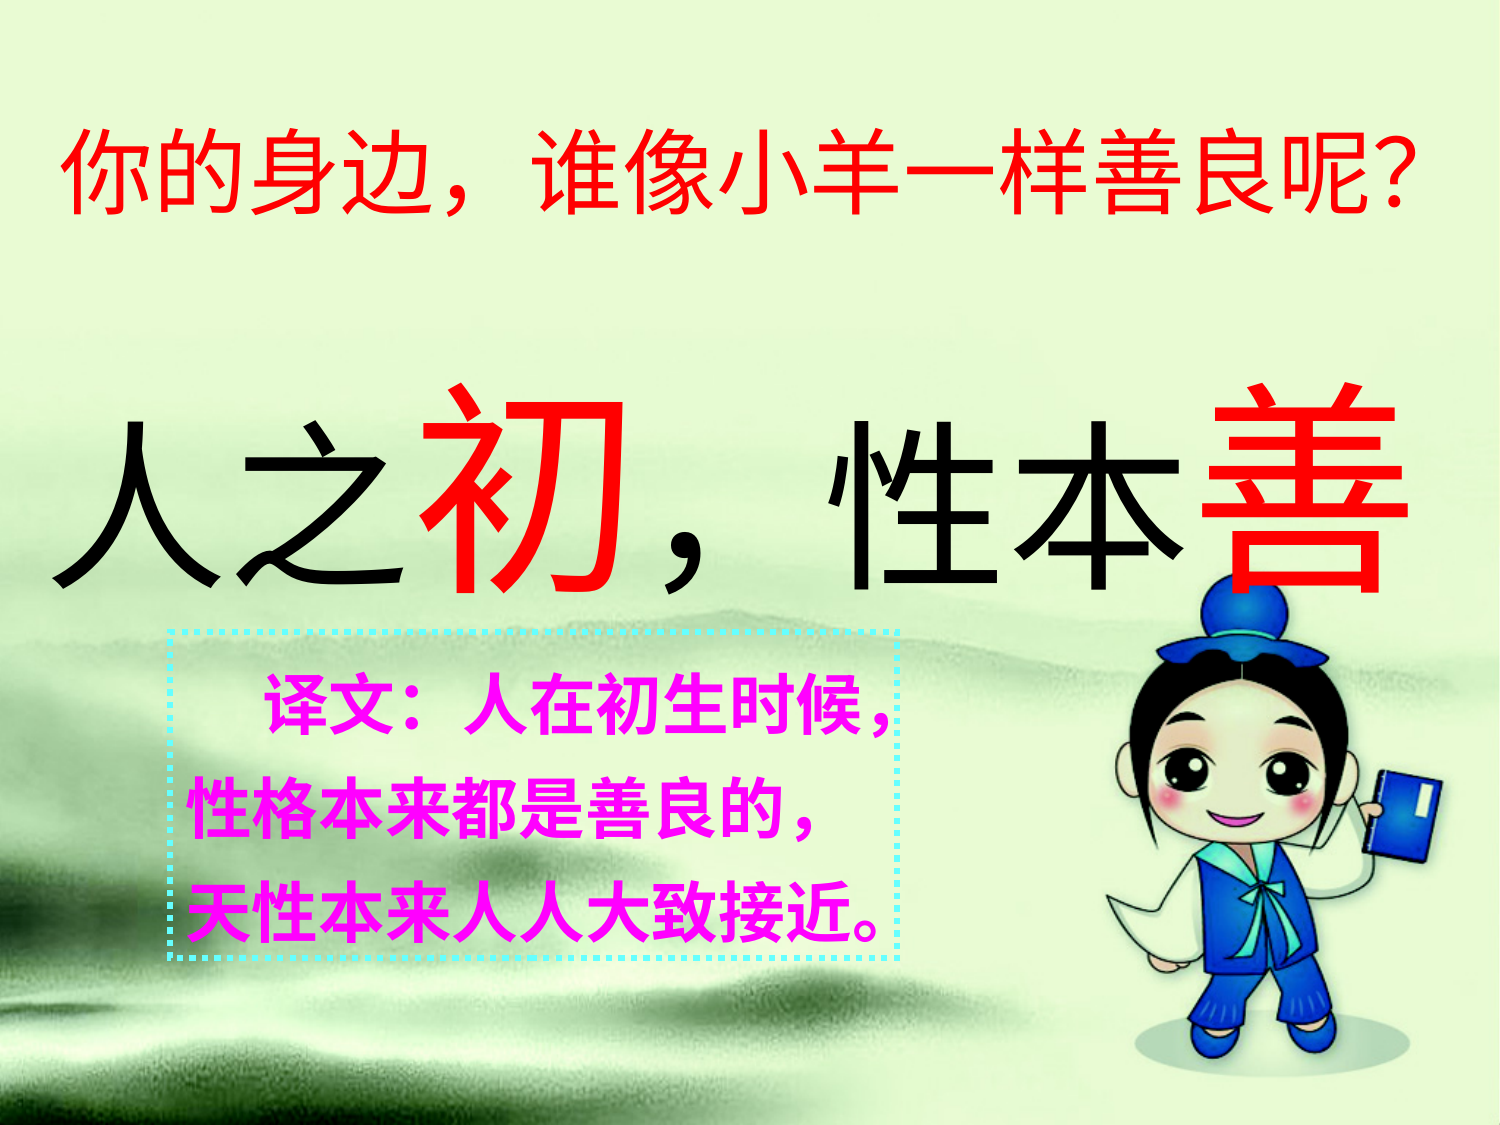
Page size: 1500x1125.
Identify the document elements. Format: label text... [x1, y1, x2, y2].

text_box 你的身边，谁像小羊一样善良呢？ [44, 105, 1456, 234]
text_box 人之初，性本善 [30, 339, 1441, 629]
picture [0, 0, 1500, 1125]
text_box 译文：人在初生时候，性格本来都是善良的，天性本来人人大致接近。 [170, 631, 898, 959]
